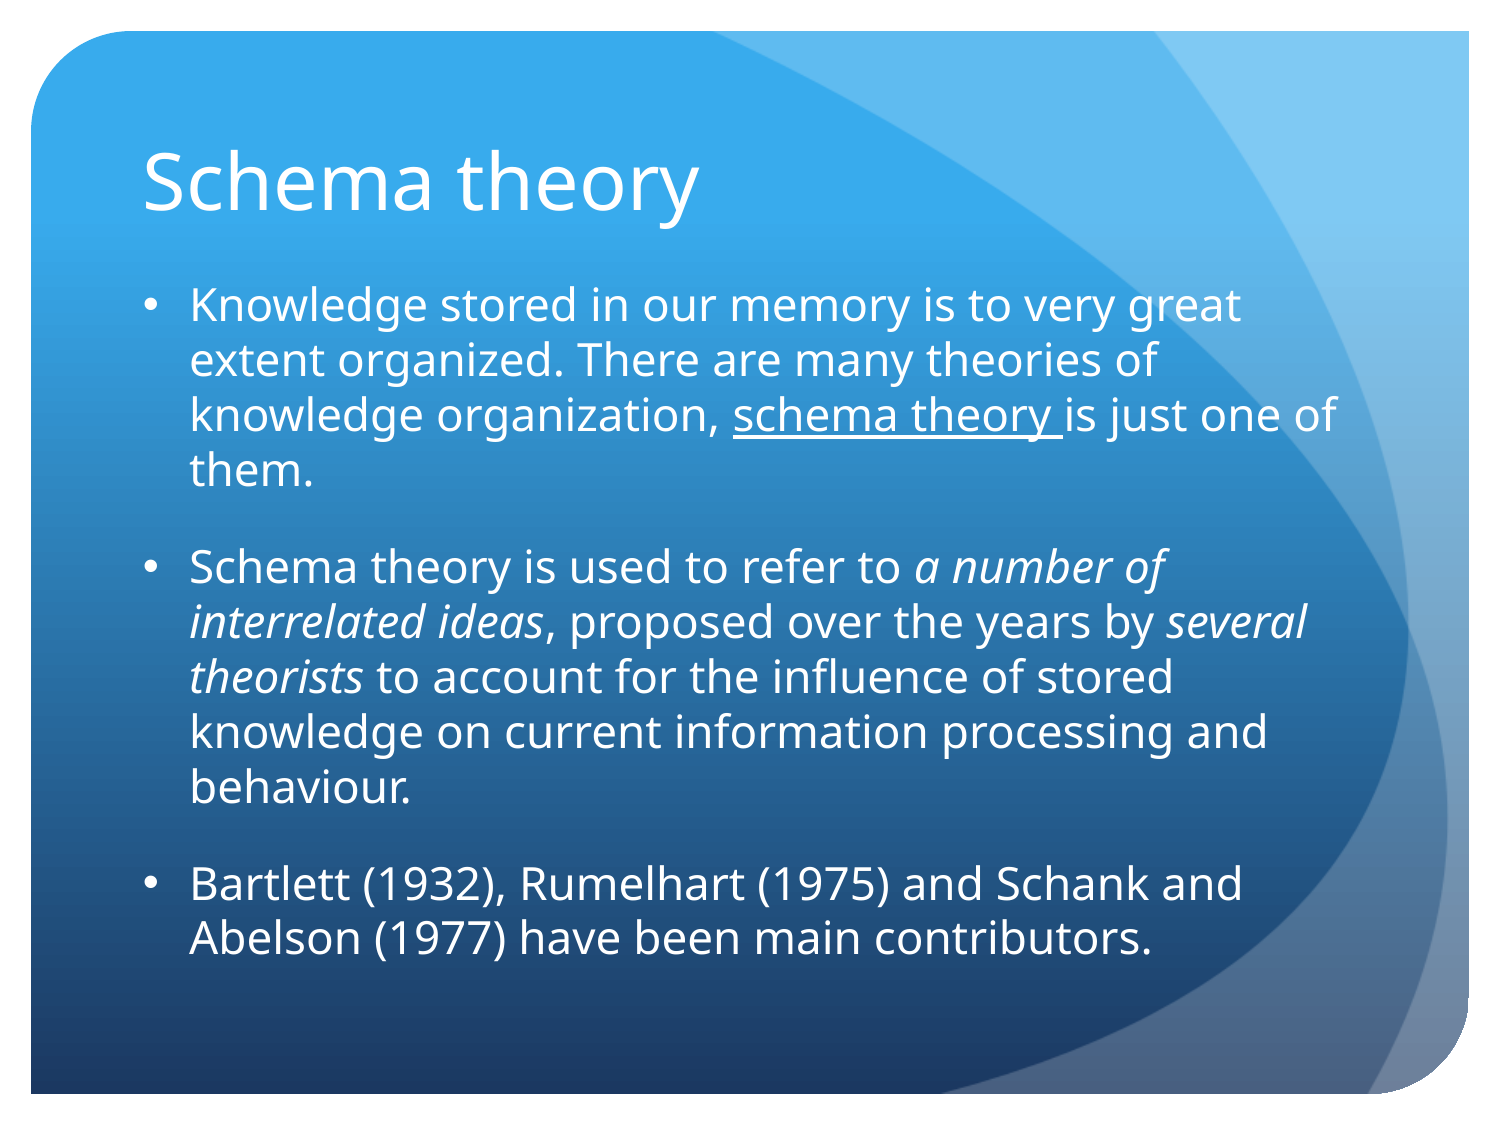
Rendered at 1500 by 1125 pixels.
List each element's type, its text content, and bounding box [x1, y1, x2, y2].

title Schema theory [127, 62, 1372, 234]
list Knowledge stored in our memory is to very great extent organized. There are many theories of knowledge organization, schema theory is just one of them. Schema theory is used to refer to a number of interrelated ideas, proposed over the years by several theorists to account for the influence of stored knowledge on current information processing and behaviour. Bartlett (1932), Rumelhart (1975) and Schank and Abelson (1977) have been main contributors. [127, 268, 1372, 991]
picture [24, 30, 1473, 1094]
